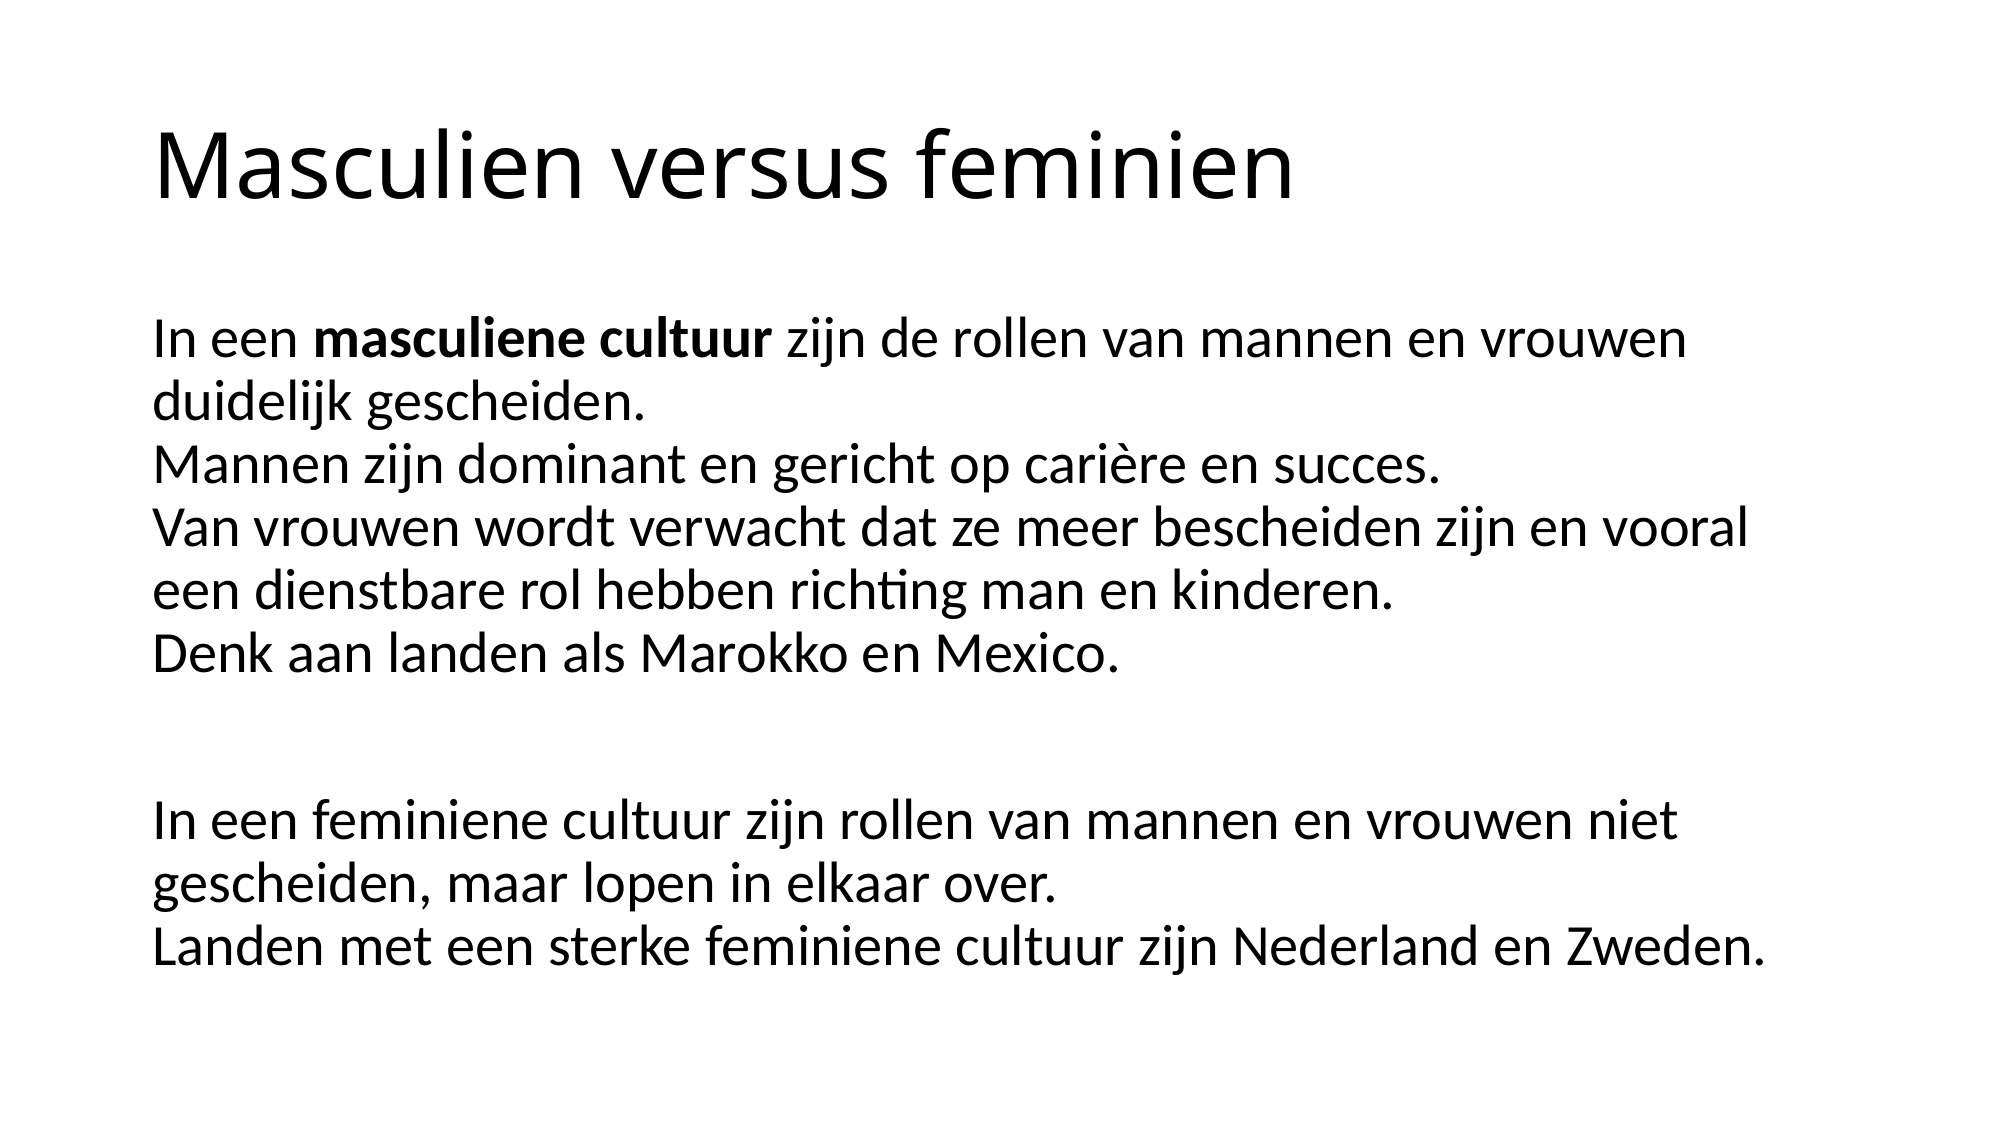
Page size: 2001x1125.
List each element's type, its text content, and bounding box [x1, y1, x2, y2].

title Masculien versus feminien [137, 59, 1863, 278]
list In een masculiene cultuur zijn de rollen van mannen en vrouwen duidelijk gescheiden. Mannen zijn dominant en gericht op carière en succes. Van vrouwen wordt verwacht dat ze meer bescheiden zijn en vooral een dienstbare rol hebben richting man en kinderen. Denk aan landen als Marokko en Mexico. In een feminiene cultuur zijn rollen van mannen en vrouwen niet gescheiden, maar lopen in elkaar over. Landen met een sterke feminiene cultuur zijn Nederland en Zweden. [137, 299, 1863, 1014]
